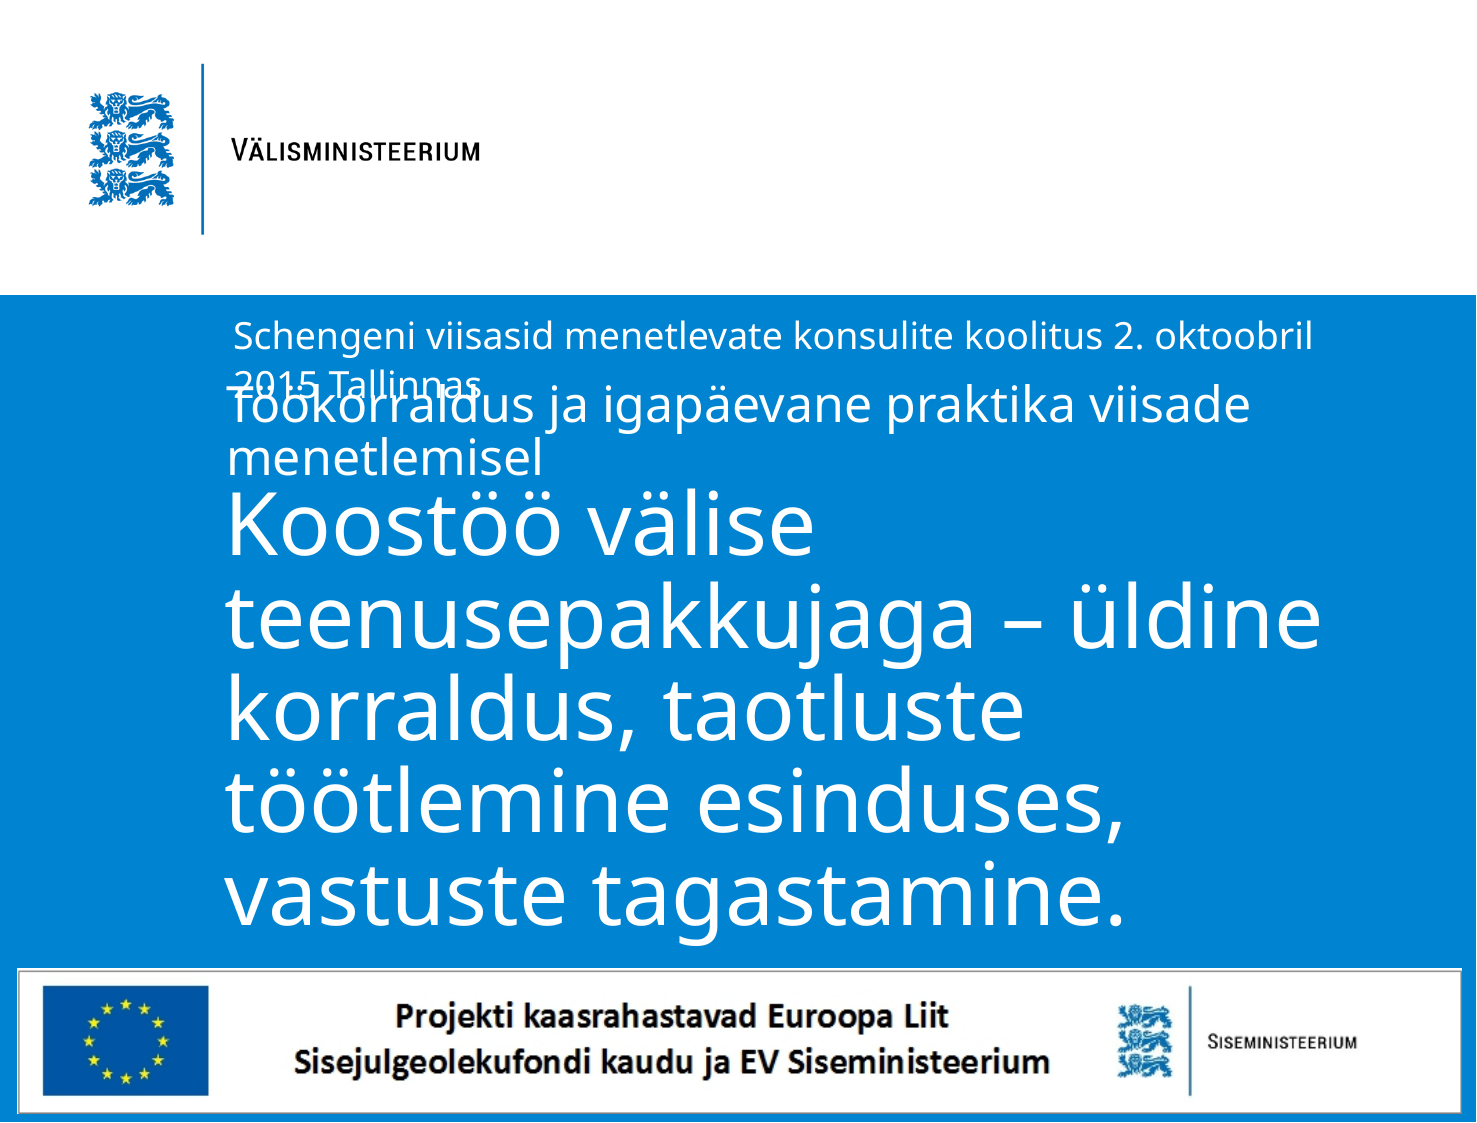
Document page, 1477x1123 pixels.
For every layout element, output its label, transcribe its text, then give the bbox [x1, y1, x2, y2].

title Töökorraldus ja igapäevane praktika viisade menetlemisel [226, 366, 1408, 438]
text_box Schengeni viisasid menetlevate konsulite koolitus 2. oktoobril 2015 Tallinnas [218, 300, 1374, 414]
picture [60, 35, 629, 263]
table_header [0, 0, 1477, 295]
text_box [228, 788, 1410, 903]
text_box Koostöö välise teenusepakkujaga – üldine korraldus, taotluste töötlemine esinduses, vastuste tagastamine. [224, 467, 1406, 846]
picture [17, 968, 1462, 1114]
